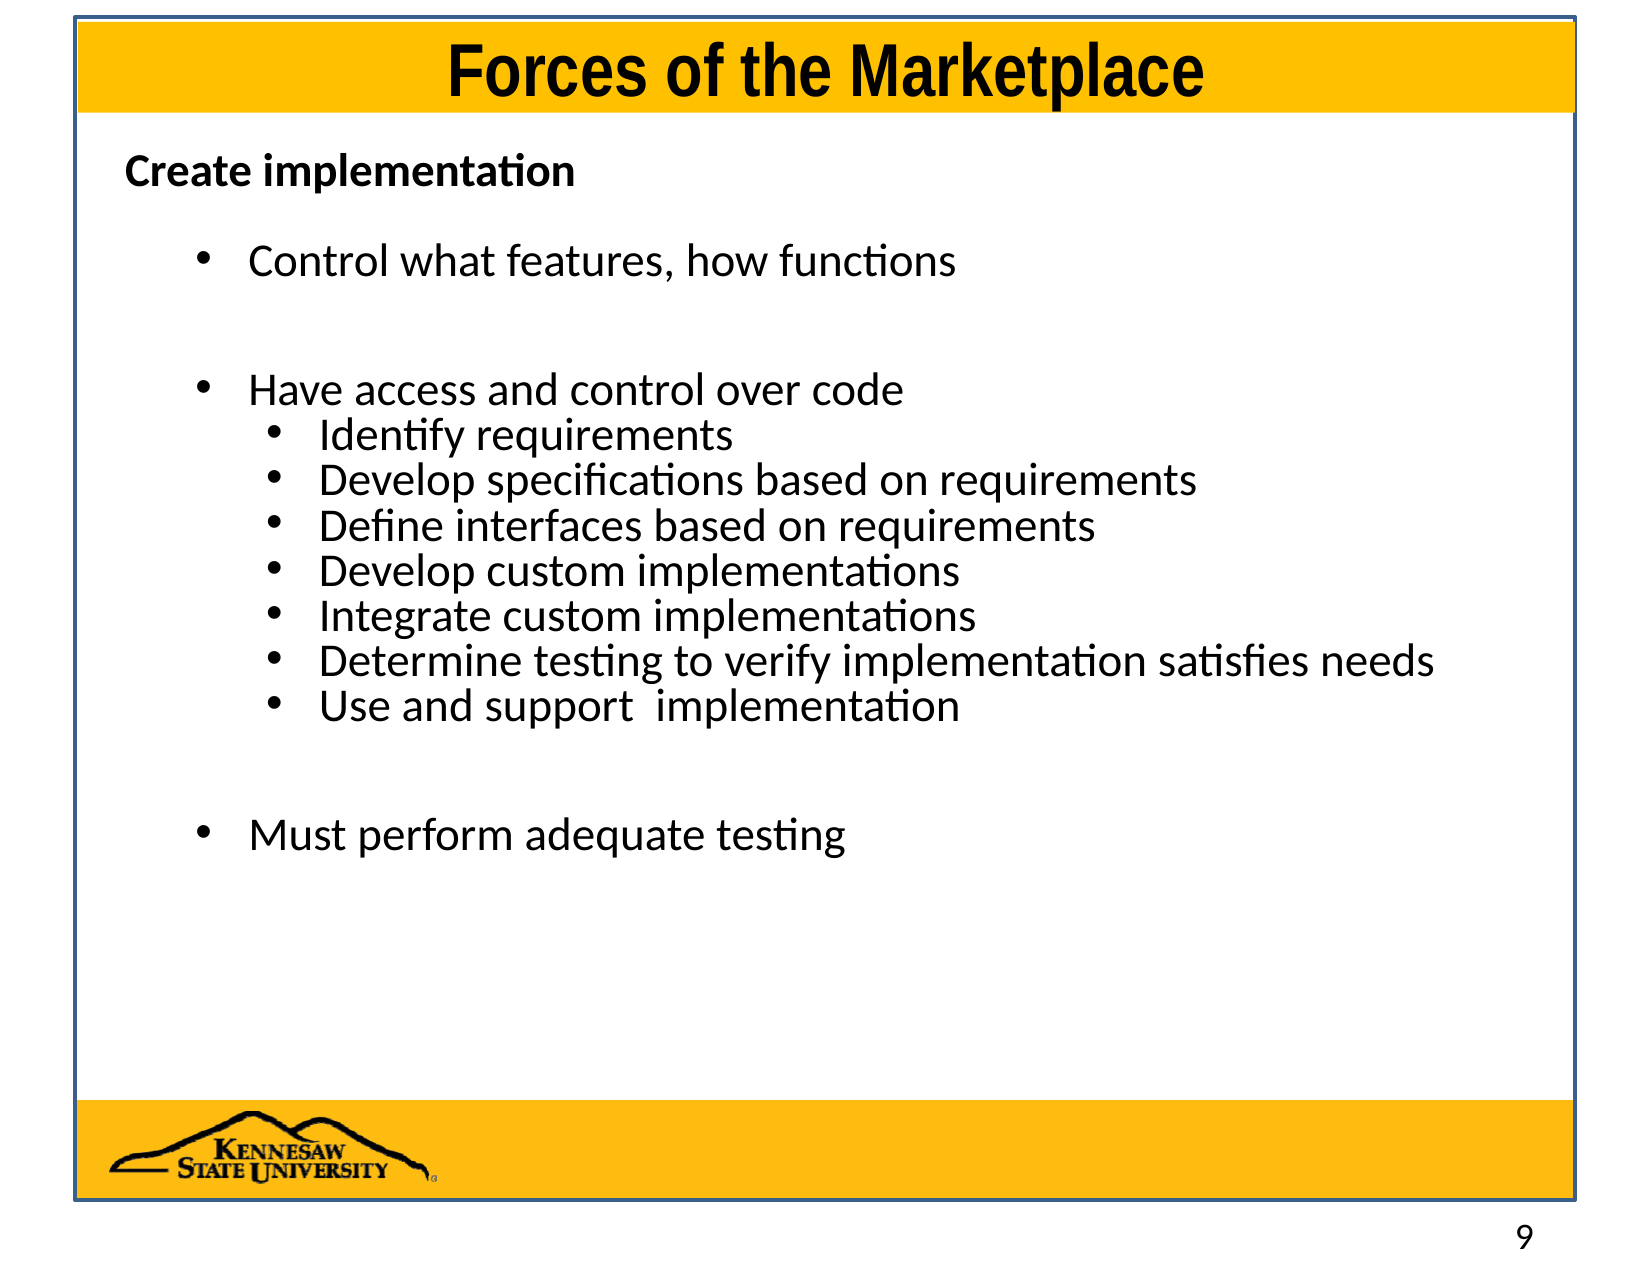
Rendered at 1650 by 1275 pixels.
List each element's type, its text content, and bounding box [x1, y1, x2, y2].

picture [108, 1111, 437, 1184]
title Forces of the Marketplace [77, 21, 1575, 113]
list Create implementation Control what features, how functions Have access and control over code Identify requirements Develop specifications based on requirements Define interfaces based on requirements Develop custom implementations Integrate custom implementations Determine testing to verify implementation satisfies needs Use and support implementation Must perform adequate testing [125, 150, 1503, 867]
